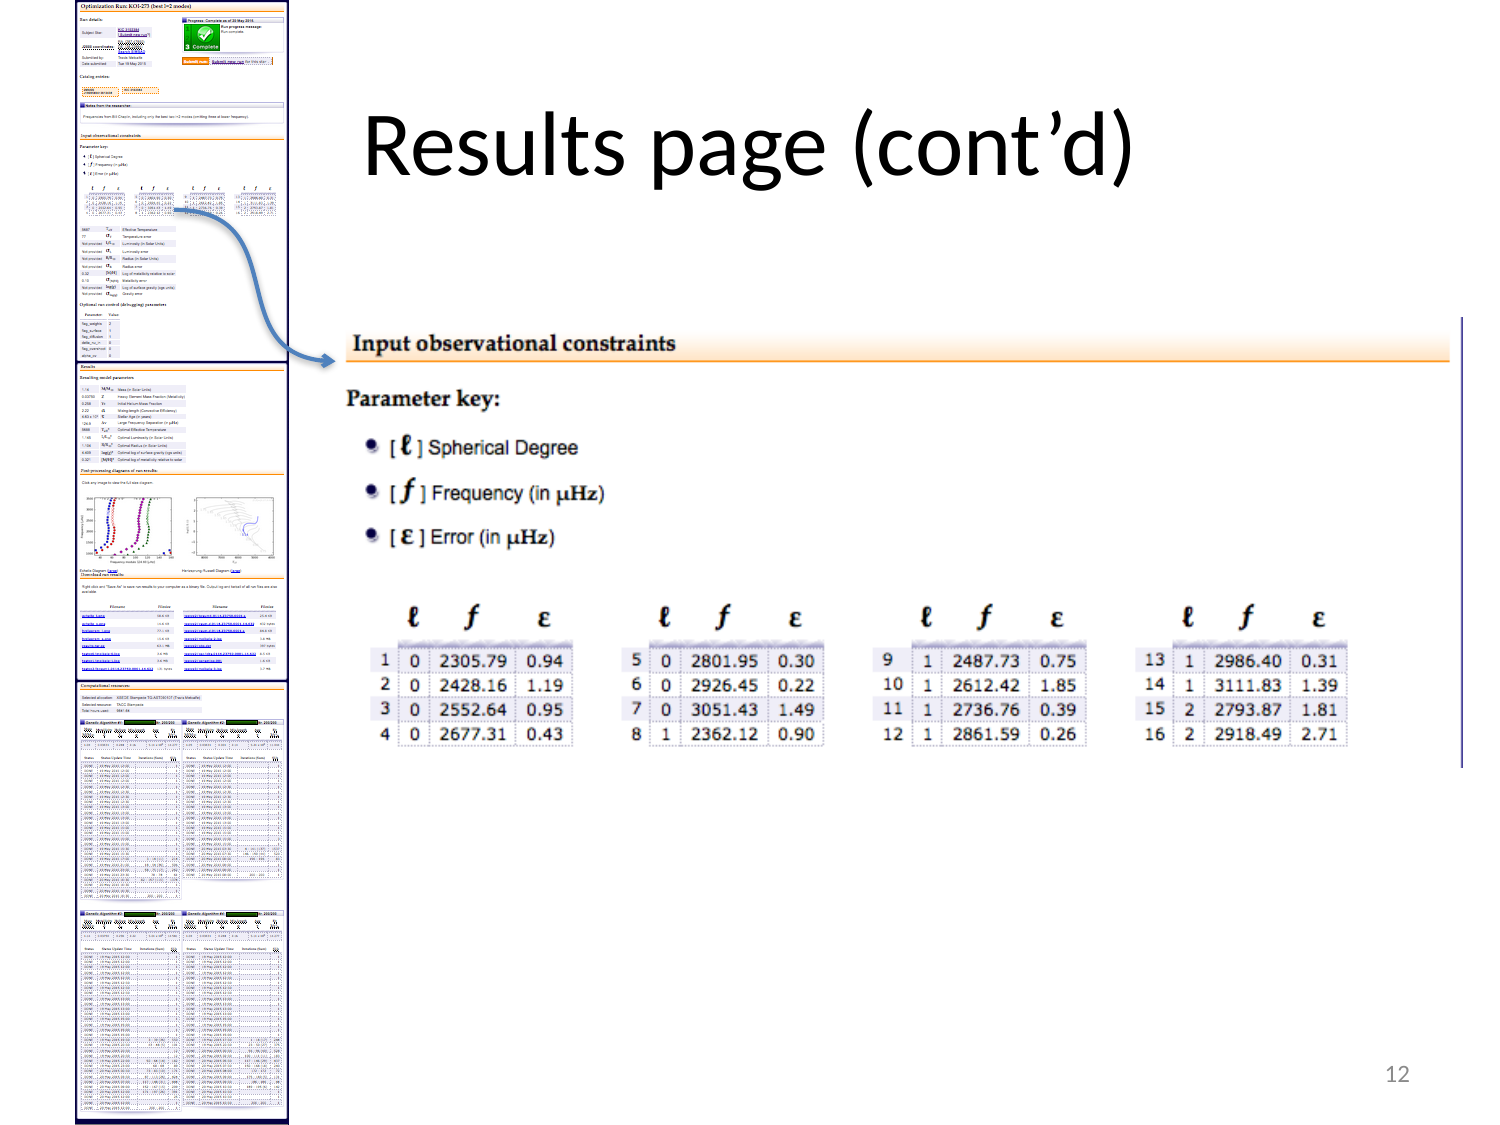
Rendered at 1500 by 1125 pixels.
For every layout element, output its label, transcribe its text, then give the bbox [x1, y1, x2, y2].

slide_number 12 [1074, 1042, 1425, 1103]
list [335, 232, 1464, 853]
title Results page (cont’d) [293, 45, 1425, 230]
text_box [173, 209, 336, 362]
picture [74, 0, 290, 1125]
